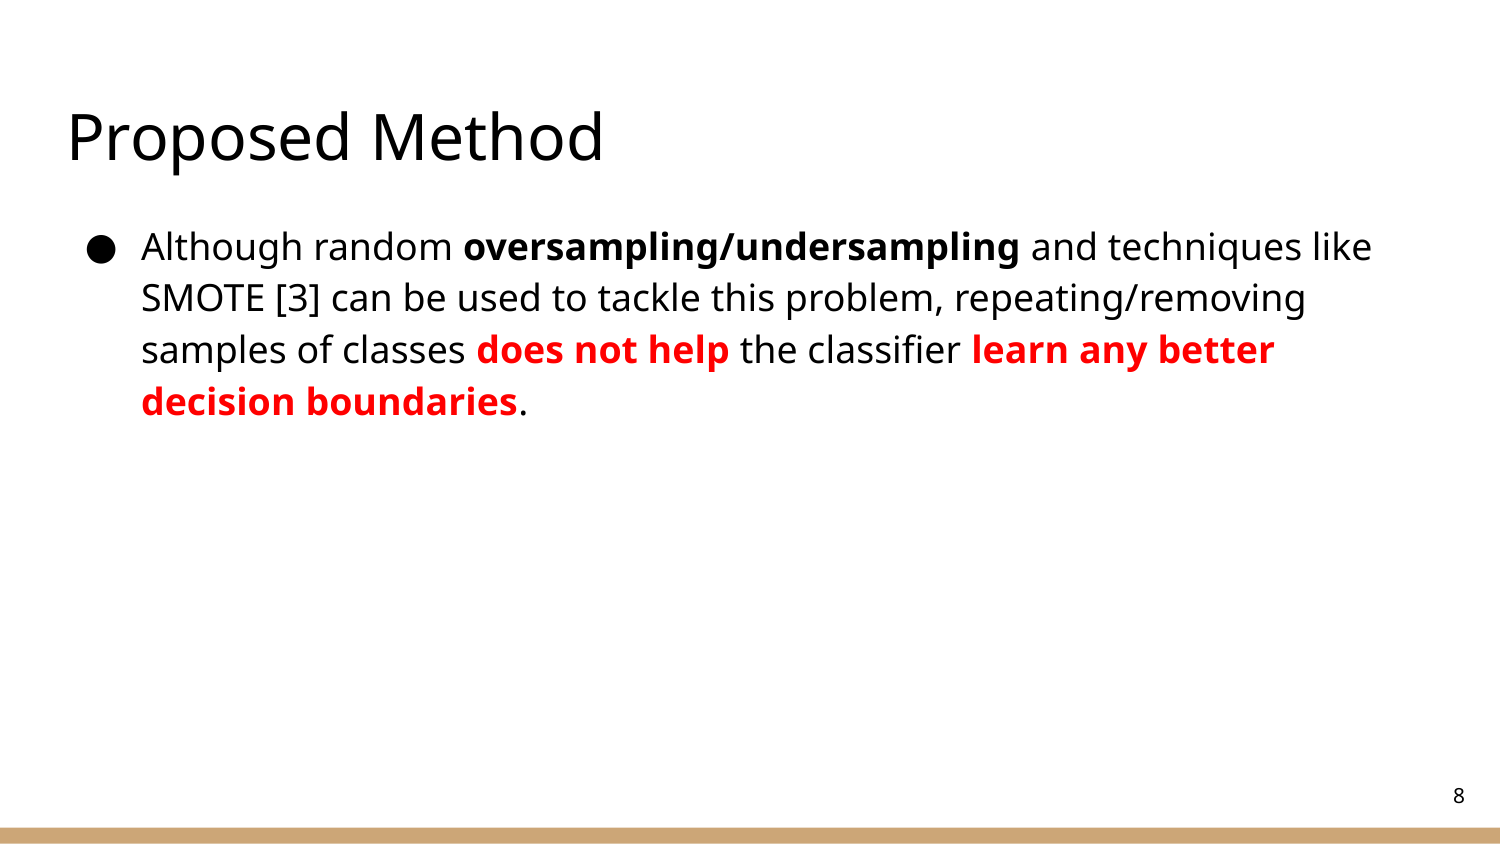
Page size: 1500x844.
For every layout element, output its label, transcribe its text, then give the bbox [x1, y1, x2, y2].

slide_number ‹#› [1389, 764, 1480, 830]
list Although random oversampling/undersampling and techniques like SMOTE [3] can be used to tackle this problem, repeating/removing samples of classes does not help the classifier learn any better decision boundaries. [51, 200, 1449, 752]
title Proposed Method [51, 51, 1449, 189]
